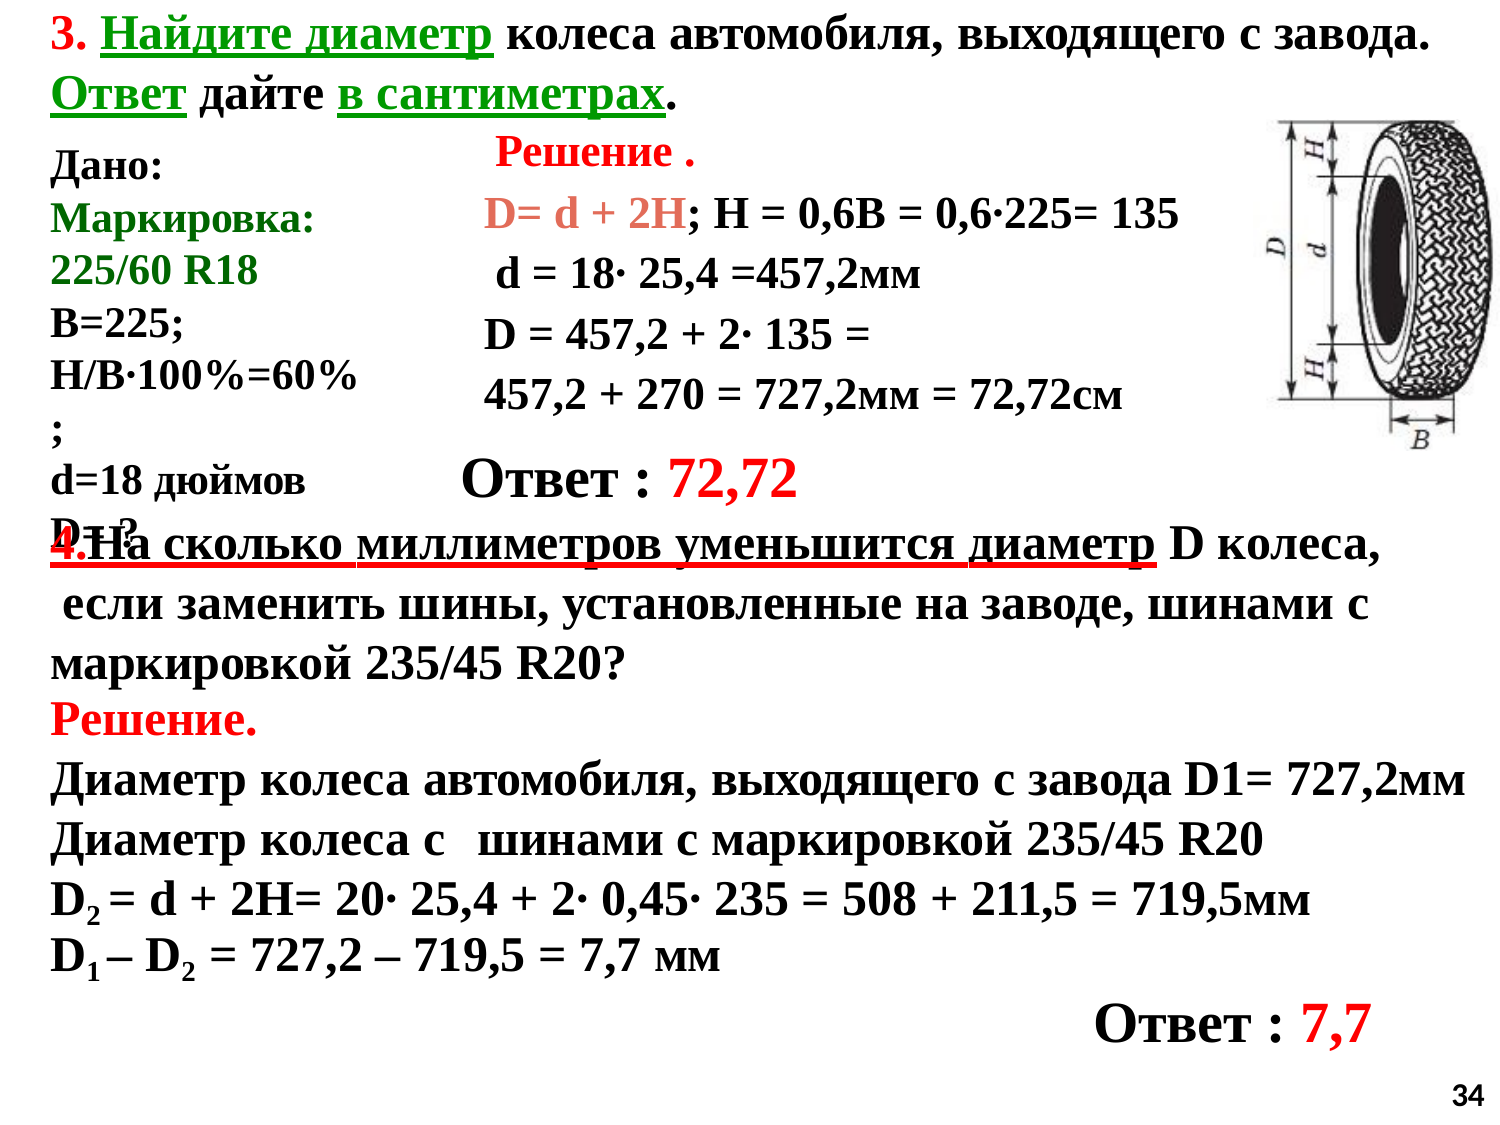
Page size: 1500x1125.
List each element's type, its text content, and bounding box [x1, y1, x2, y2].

title 3. Найдите диаметр колеса автомобиля, выходящего с завода. Ответ дайте в сантиметрах. [48, 0, 1452, 188]
text_box Дано: Маркировка: 225/60 R18 В=225; Н/В∙100%=60%; d=18 дюймов D= ? [48, 134, 375, 507]
text_box 34 [1444, 1079, 1491, 1114]
text_box Решение . D= d + 2H; Н = 0,6В = 0,6∙225= 135 d = 18∙ 25,4 =457,2мм D = 457,2 + 2∙ 135 = 457,2 + 270 = 727,2мм = 72,72см Ответ : 72,72 [458, 112, 1182, 507]
picture [1253, 118, 1500, 451]
text_box 4.На сколько миллиметров уменьшится диаметр D колеса, если заменить шины, установленные на заводе, шинами с маркировкой 235/45 R20? Решение. Диаметр колеса автомобиля, выходящего с завода D1= 727,2мм Диаметр колеса с шинами с маркировкой 235/45 R20 D2 = d + 2H= 20∙ 25,4 + 2∙ 0,45∙ 235 = 508 + 211,5 = 719,5мм D1 – D2 = 727,2 – 719,5 = 7,7 мм Ответ : 7,7 [43, 507, 1486, 1054]
